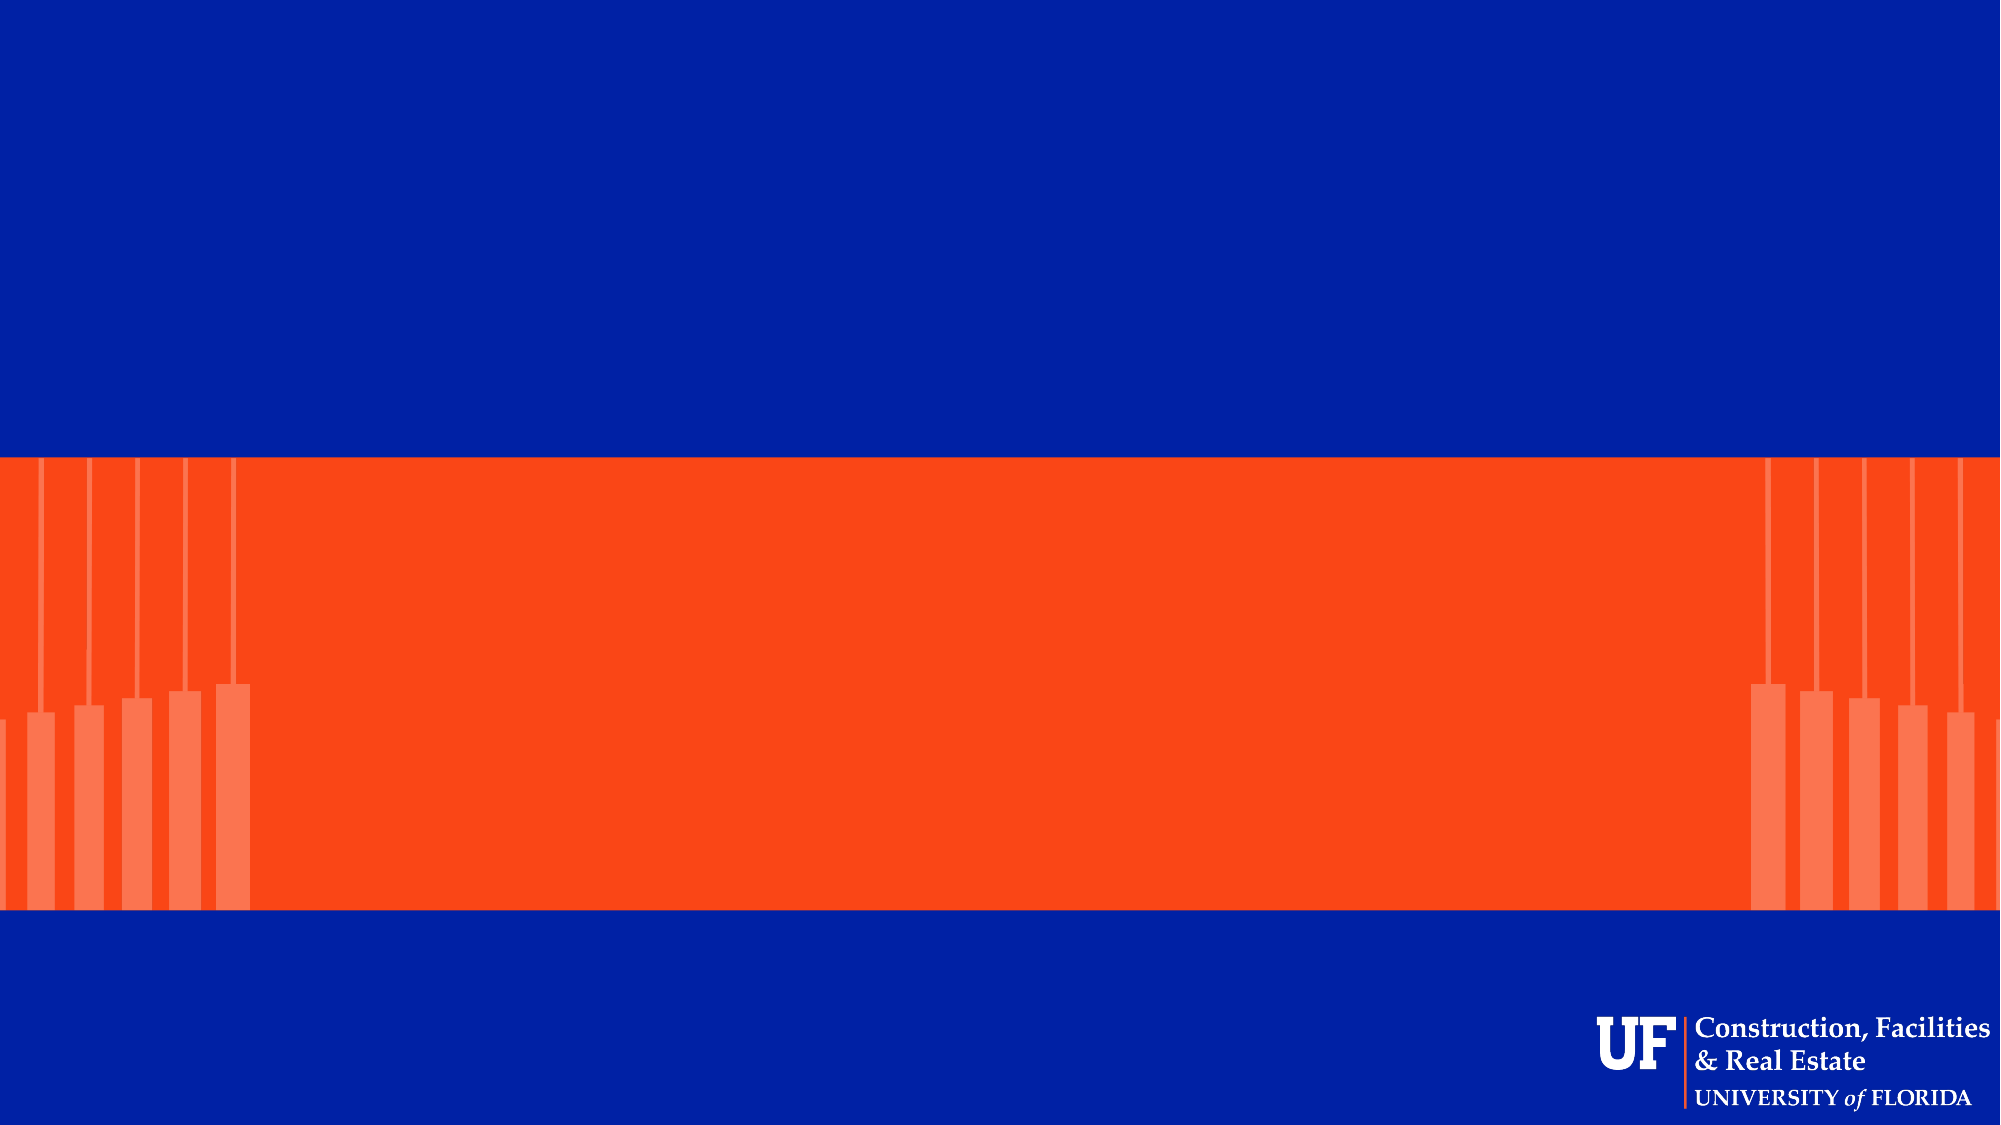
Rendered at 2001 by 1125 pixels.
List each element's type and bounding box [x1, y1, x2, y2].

picture [0, 457, 250, 911]
picture [1751, 457, 2001, 911]
picture [1586, 1003, 2000, 1125]
